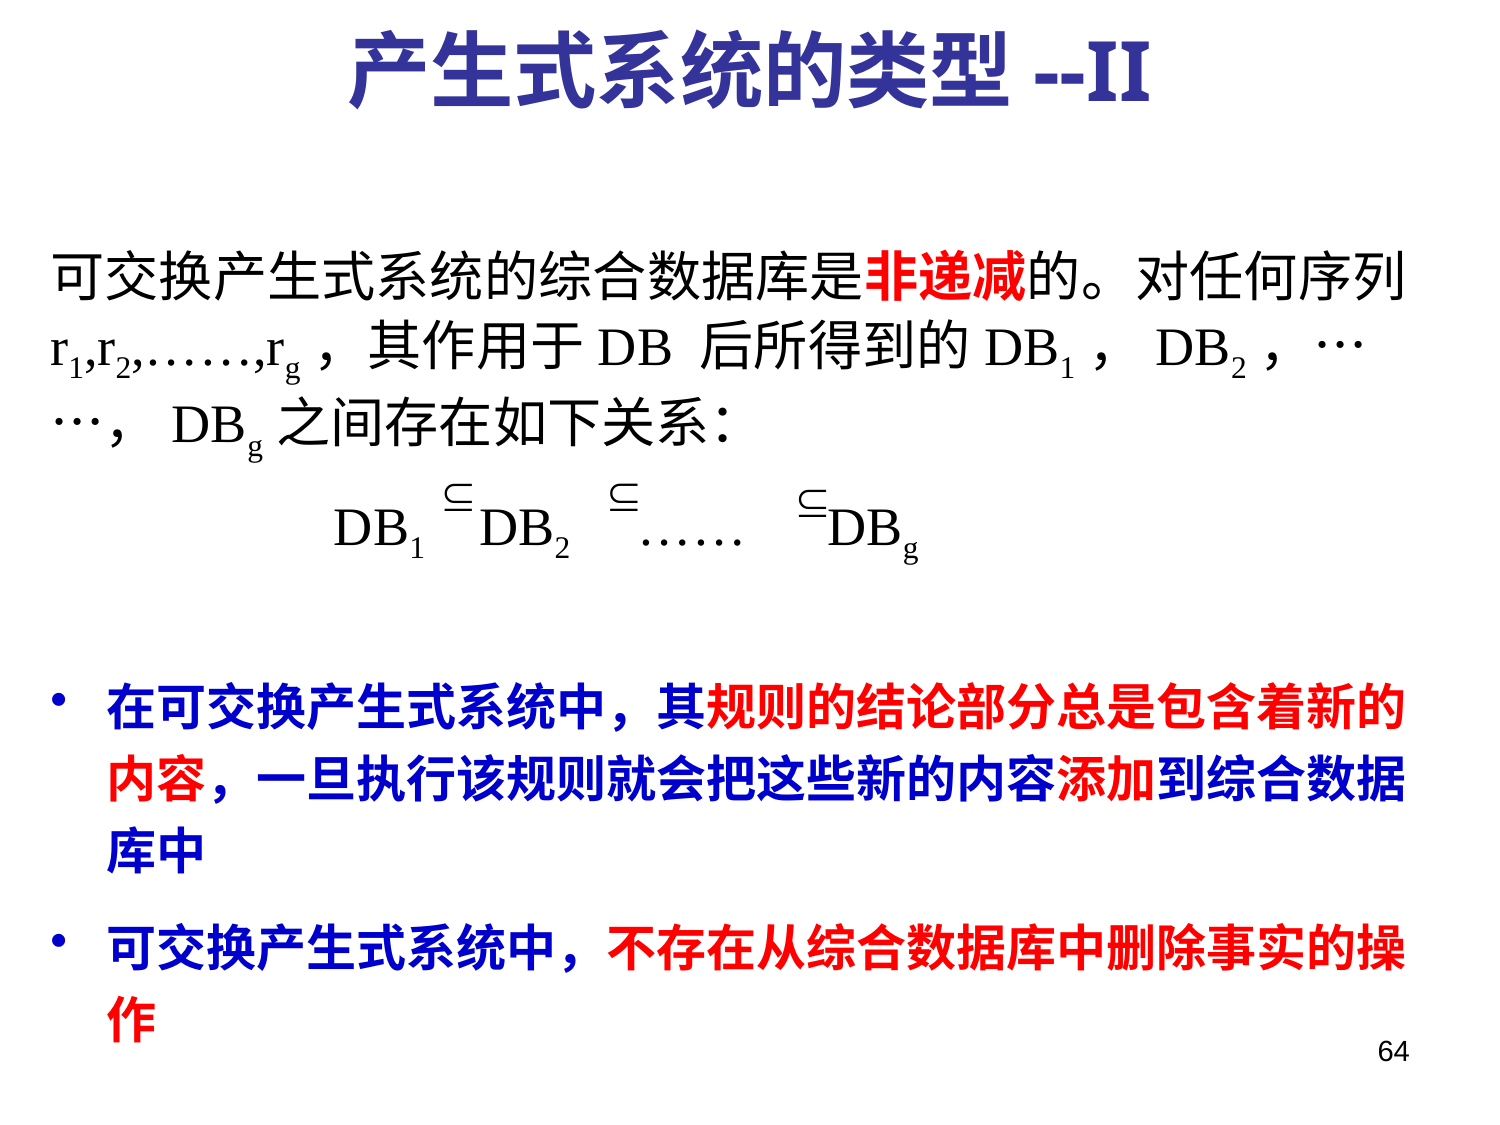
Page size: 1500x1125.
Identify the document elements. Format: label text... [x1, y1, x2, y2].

list 可交换产生式系统的综合数据库是非递减的。对任何序列r1,r2,……,rg，其作用于DB 后所得到的DB1，DB2，……，DBg之间存在如下关系： DB1 DB2 …… DBg 在可交换产生式系统中，其规则的结论部分总是包含着新的内容，一旦执行该规则就会把这些新的内容添加到综合数据库中 可交换产生式系统中，不存在从综合数据库中删除事实的操作 [35, 231, 1461, 975]
slide_number 64 [1074, 1024, 1425, 1103]
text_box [786, 485, 835, 534]
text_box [432, 479, 481, 528]
title 产生式系统的类型--II [48, 11, 1450, 185]
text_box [597, 479, 646, 528]
